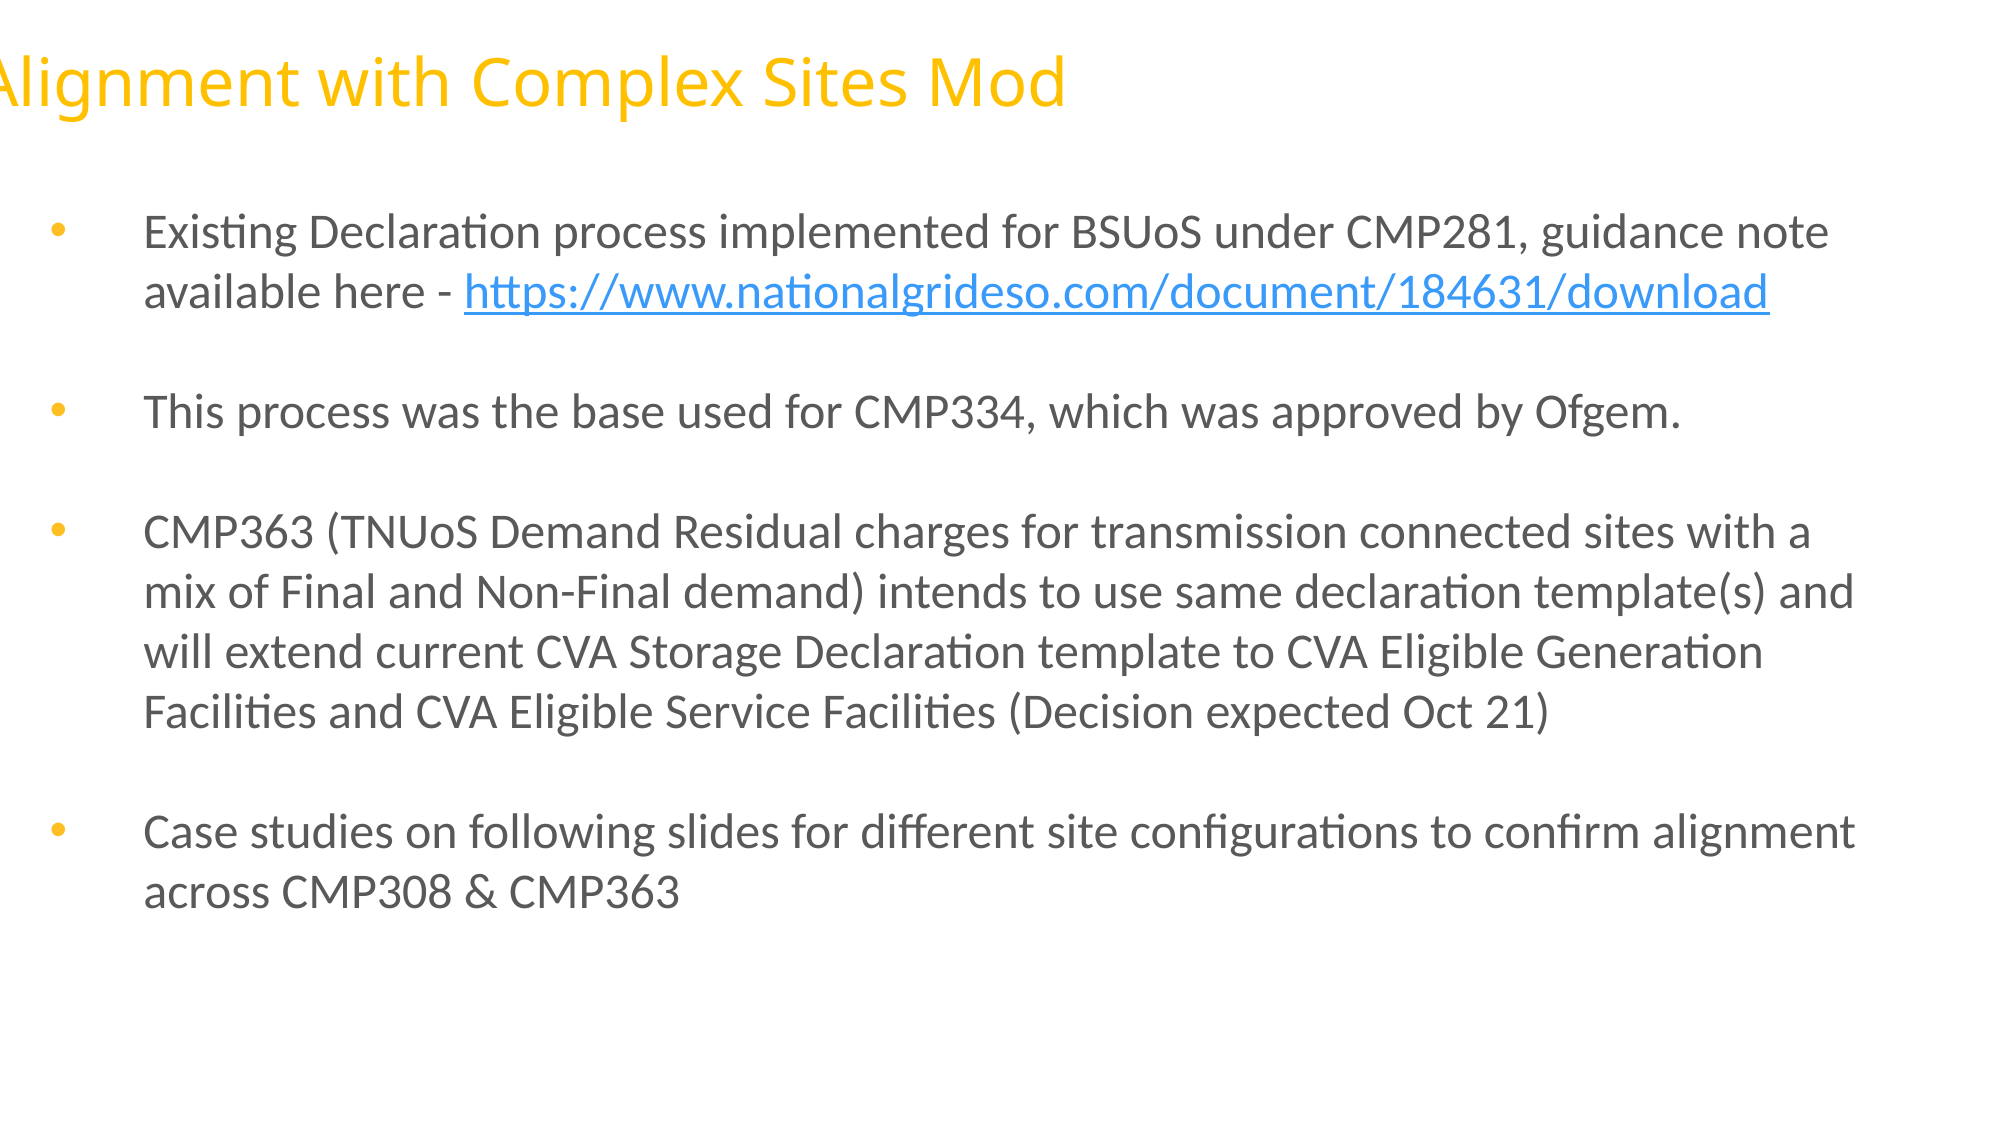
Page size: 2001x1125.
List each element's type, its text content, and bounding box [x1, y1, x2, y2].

text_box Existing Declaration process implemented for BSUoS under CMP281, guidance note available here - https://www.nationalgrideso.com/document/184631/download This process was the base used for CMP334, which was approved by Ofgem. CMP363 (TNUoS Demand Residual charges for transmission connected sites with a mix of Final and Non-Final demand) intends to use same declaration template(s) and will extend current CVA Storage Declaration template to CVA Eligible Generation Facilities and CVA Eligible Service Facilities (Decision expected Oct 21) Case studies on following slides for different site configurations to confirm alignment across CMP308 & CMP363 [34, 191, 1879, 927]
text_box Alignment with Complex Sites Mod [0, 31, 1085, 127]
